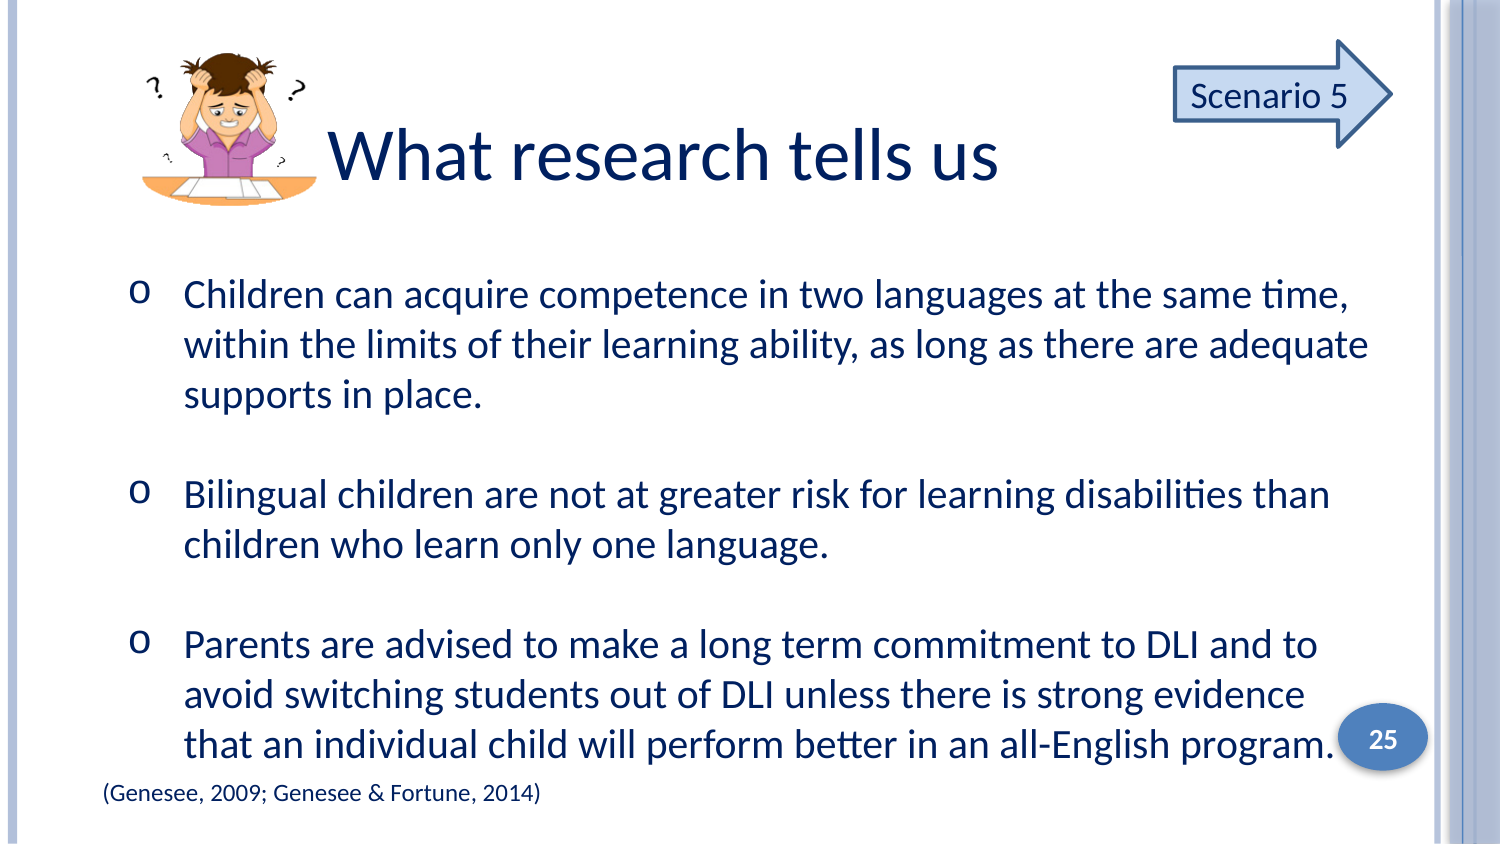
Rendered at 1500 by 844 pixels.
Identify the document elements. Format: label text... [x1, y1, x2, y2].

text_box (Genesee, 2009; Genesee & Fortune, 2014) [87, 769, 112, 815]
text_box What research tells us [342, 97, 1016, 203]
picture [123, 48, 338, 212]
slide_number 25 [1387, 705, 1434, 770]
text_box Children can acquire competence in two languages at the same time, within the limits of their learning ability, as long as there are adequate supports in place. Bilingual children are not at greater risk for learning disabilities than children who learn only one language. Parents are advised to make a long term commitment to DLI and to avoid switching students out of DLI unless there is strong evidence that an individual child will perform better in an all-English program. [112, 259, 1387, 844]
text_box Scenario 5 [1172, 39, 1394, 149]
